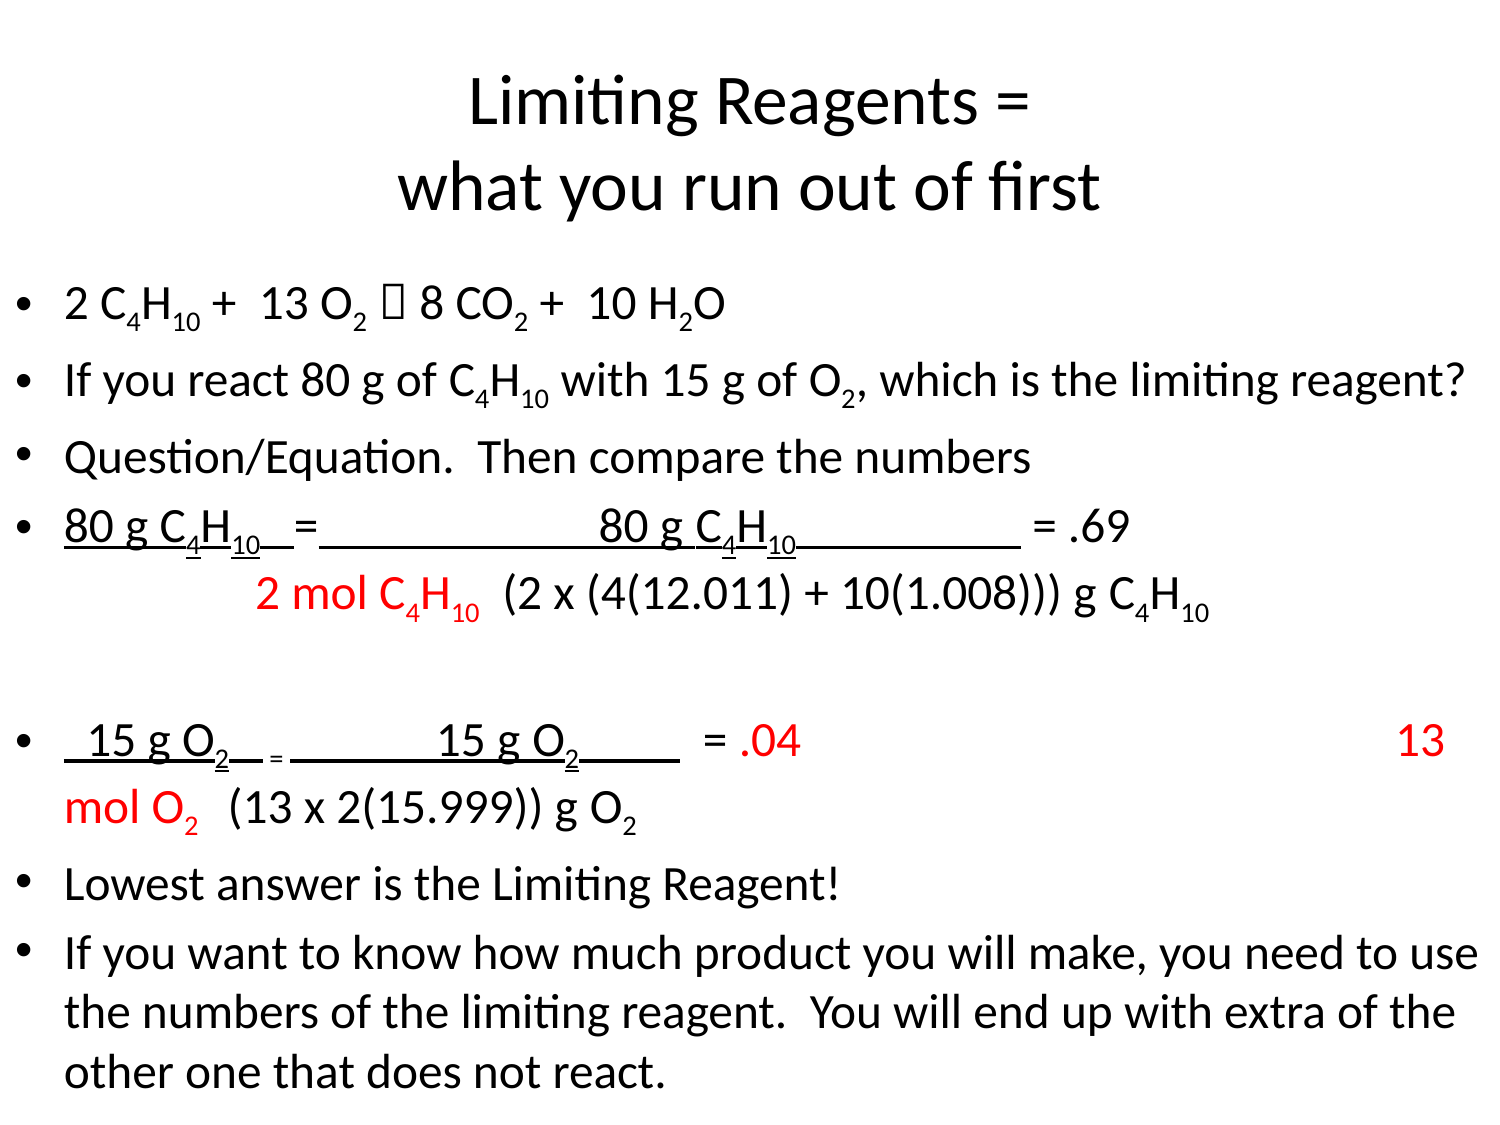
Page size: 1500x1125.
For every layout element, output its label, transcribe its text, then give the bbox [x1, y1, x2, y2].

title Limiting Reagents = what you run out of first [75, 45, 1425, 233]
list 2 C4H10 + 13 O2  8 CO2 + 10 H2O If you react 80 g of C4H10 with 15 g of O2, which is the limiting reagent? Question/Equation. Then compare the numbers 80 g C4H10 = 80 g C4H10 = .69 2 mol C4H10 (2 x (4(12.011) + 10(1.008))) g C4H10 15 g O2 = 15 g O2 = .04 13 mol O2 (13 x 2(15.999)) g O2 Lowest answer is the Limiting Reagent! If you want to know how much product you will make, you need to use the numbers of the limiting reagent. You will end up with extra of the other one that does not react. [0, 262, 1500, 1125]
